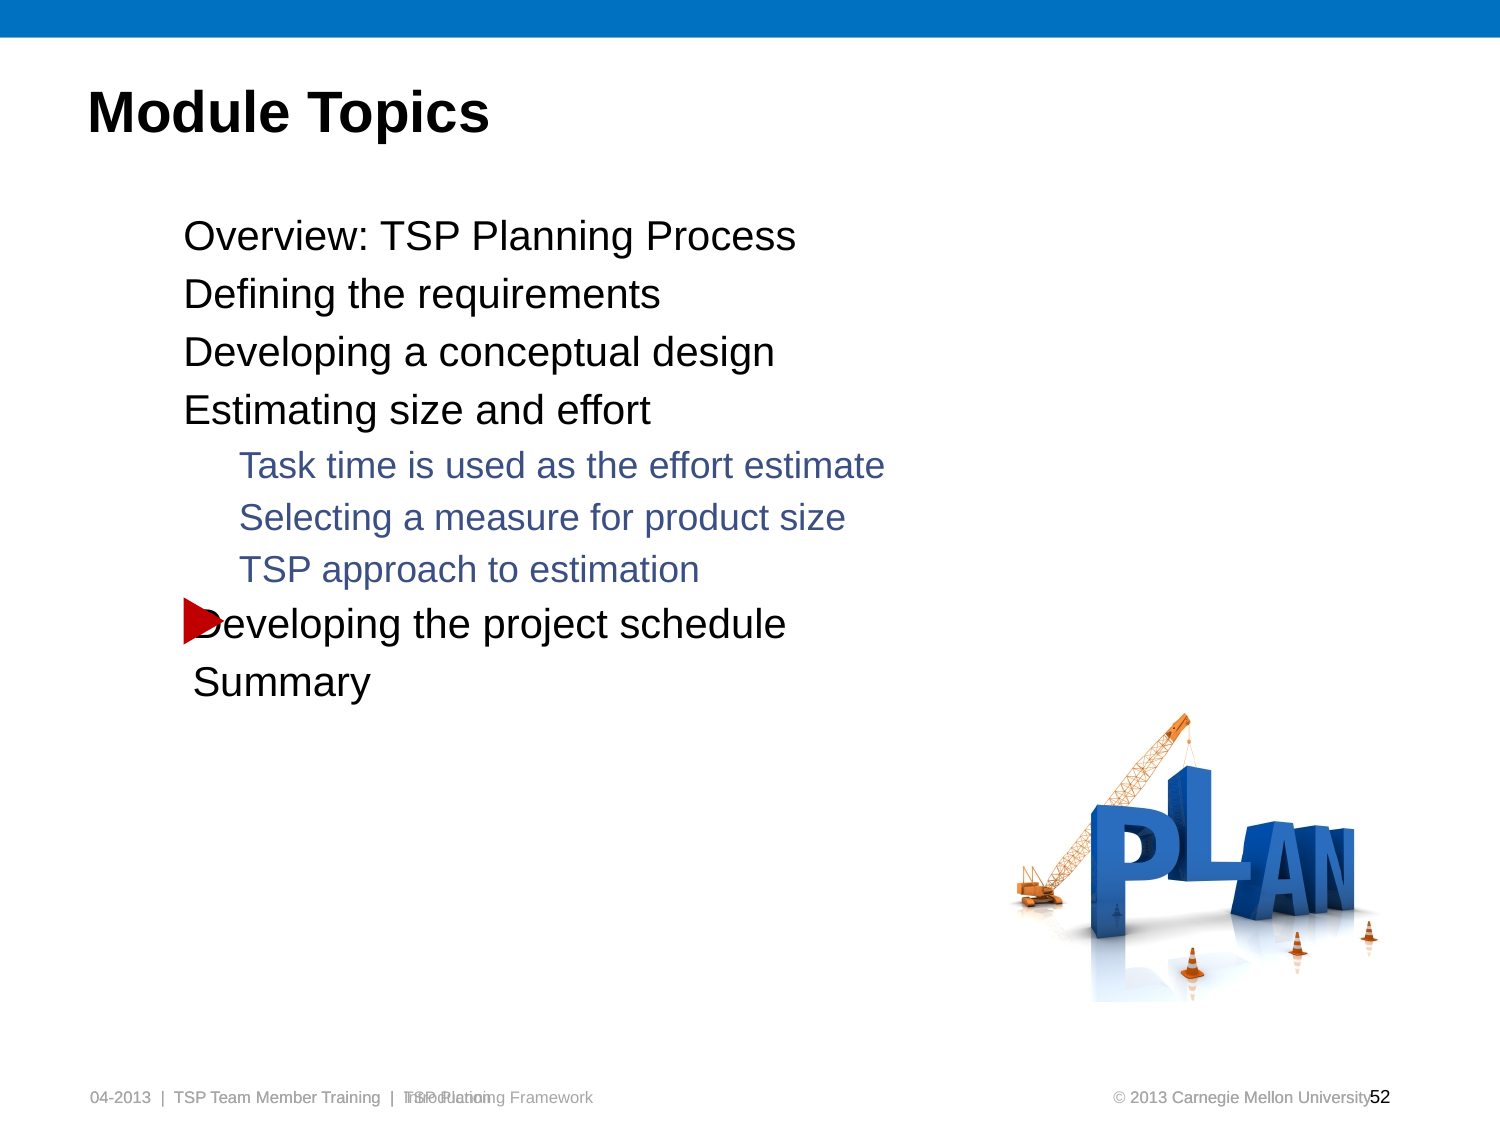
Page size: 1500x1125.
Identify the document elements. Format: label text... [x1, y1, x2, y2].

list Overview: TSP Planning Process Defining the requirements Developing a conceptual design Estimating size and effort Task time is used as the effort estimate Selecting a measure for product size TSP approach to estimation Developing the project schedule Summary [183, 212, 1439, 1026]
picture [999, 707, 1390, 1003]
text_box [183, 597, 225, 645]
title Module Topics [87, 87, 1439, 226]
